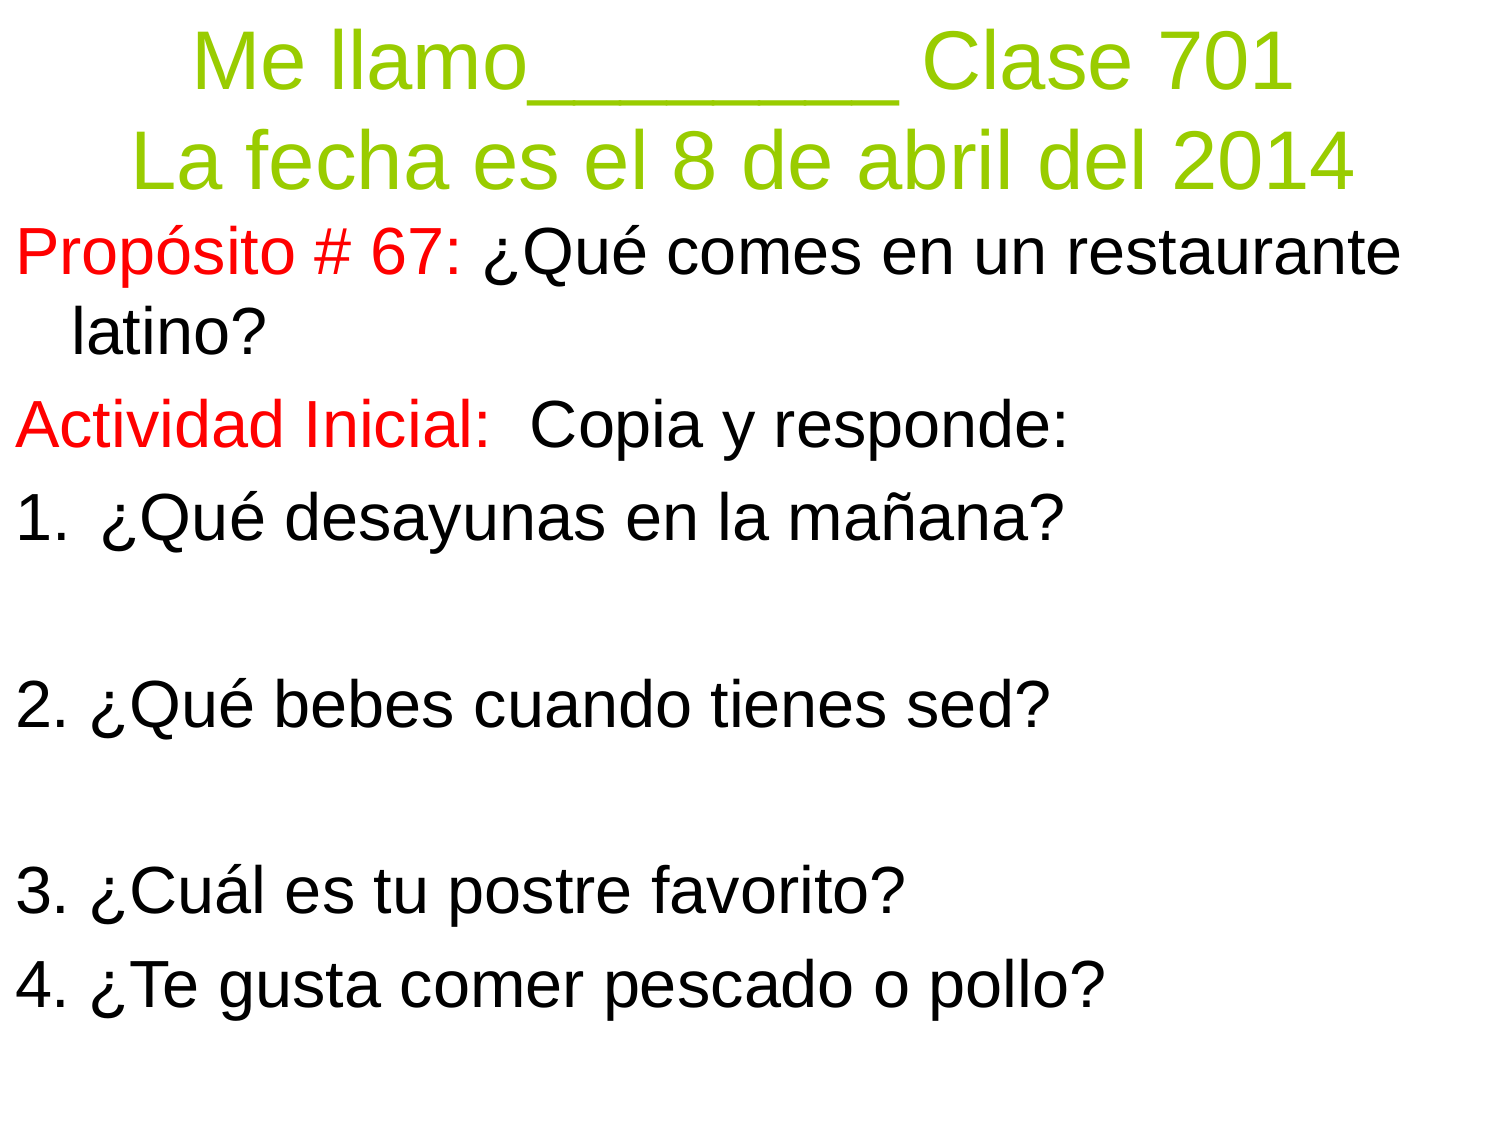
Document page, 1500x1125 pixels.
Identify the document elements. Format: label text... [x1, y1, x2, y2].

list Propósito # 67: ¿Qué comes en un restaurante latino? Actividad Inicial: Copia y responde: ¿Qué desayunas en la mañana? 2. ¿Qué bebes cuando tienes sed? 3. ¿Cuál es tu postre favorito? 4. ¿Te gusta comer pescado o pollo? [0, 200, 1500, 1113]
title Me llamo________ Clase 701 La fecha es el 8 de abril del 2014 [50, 12, 1438, 200]
